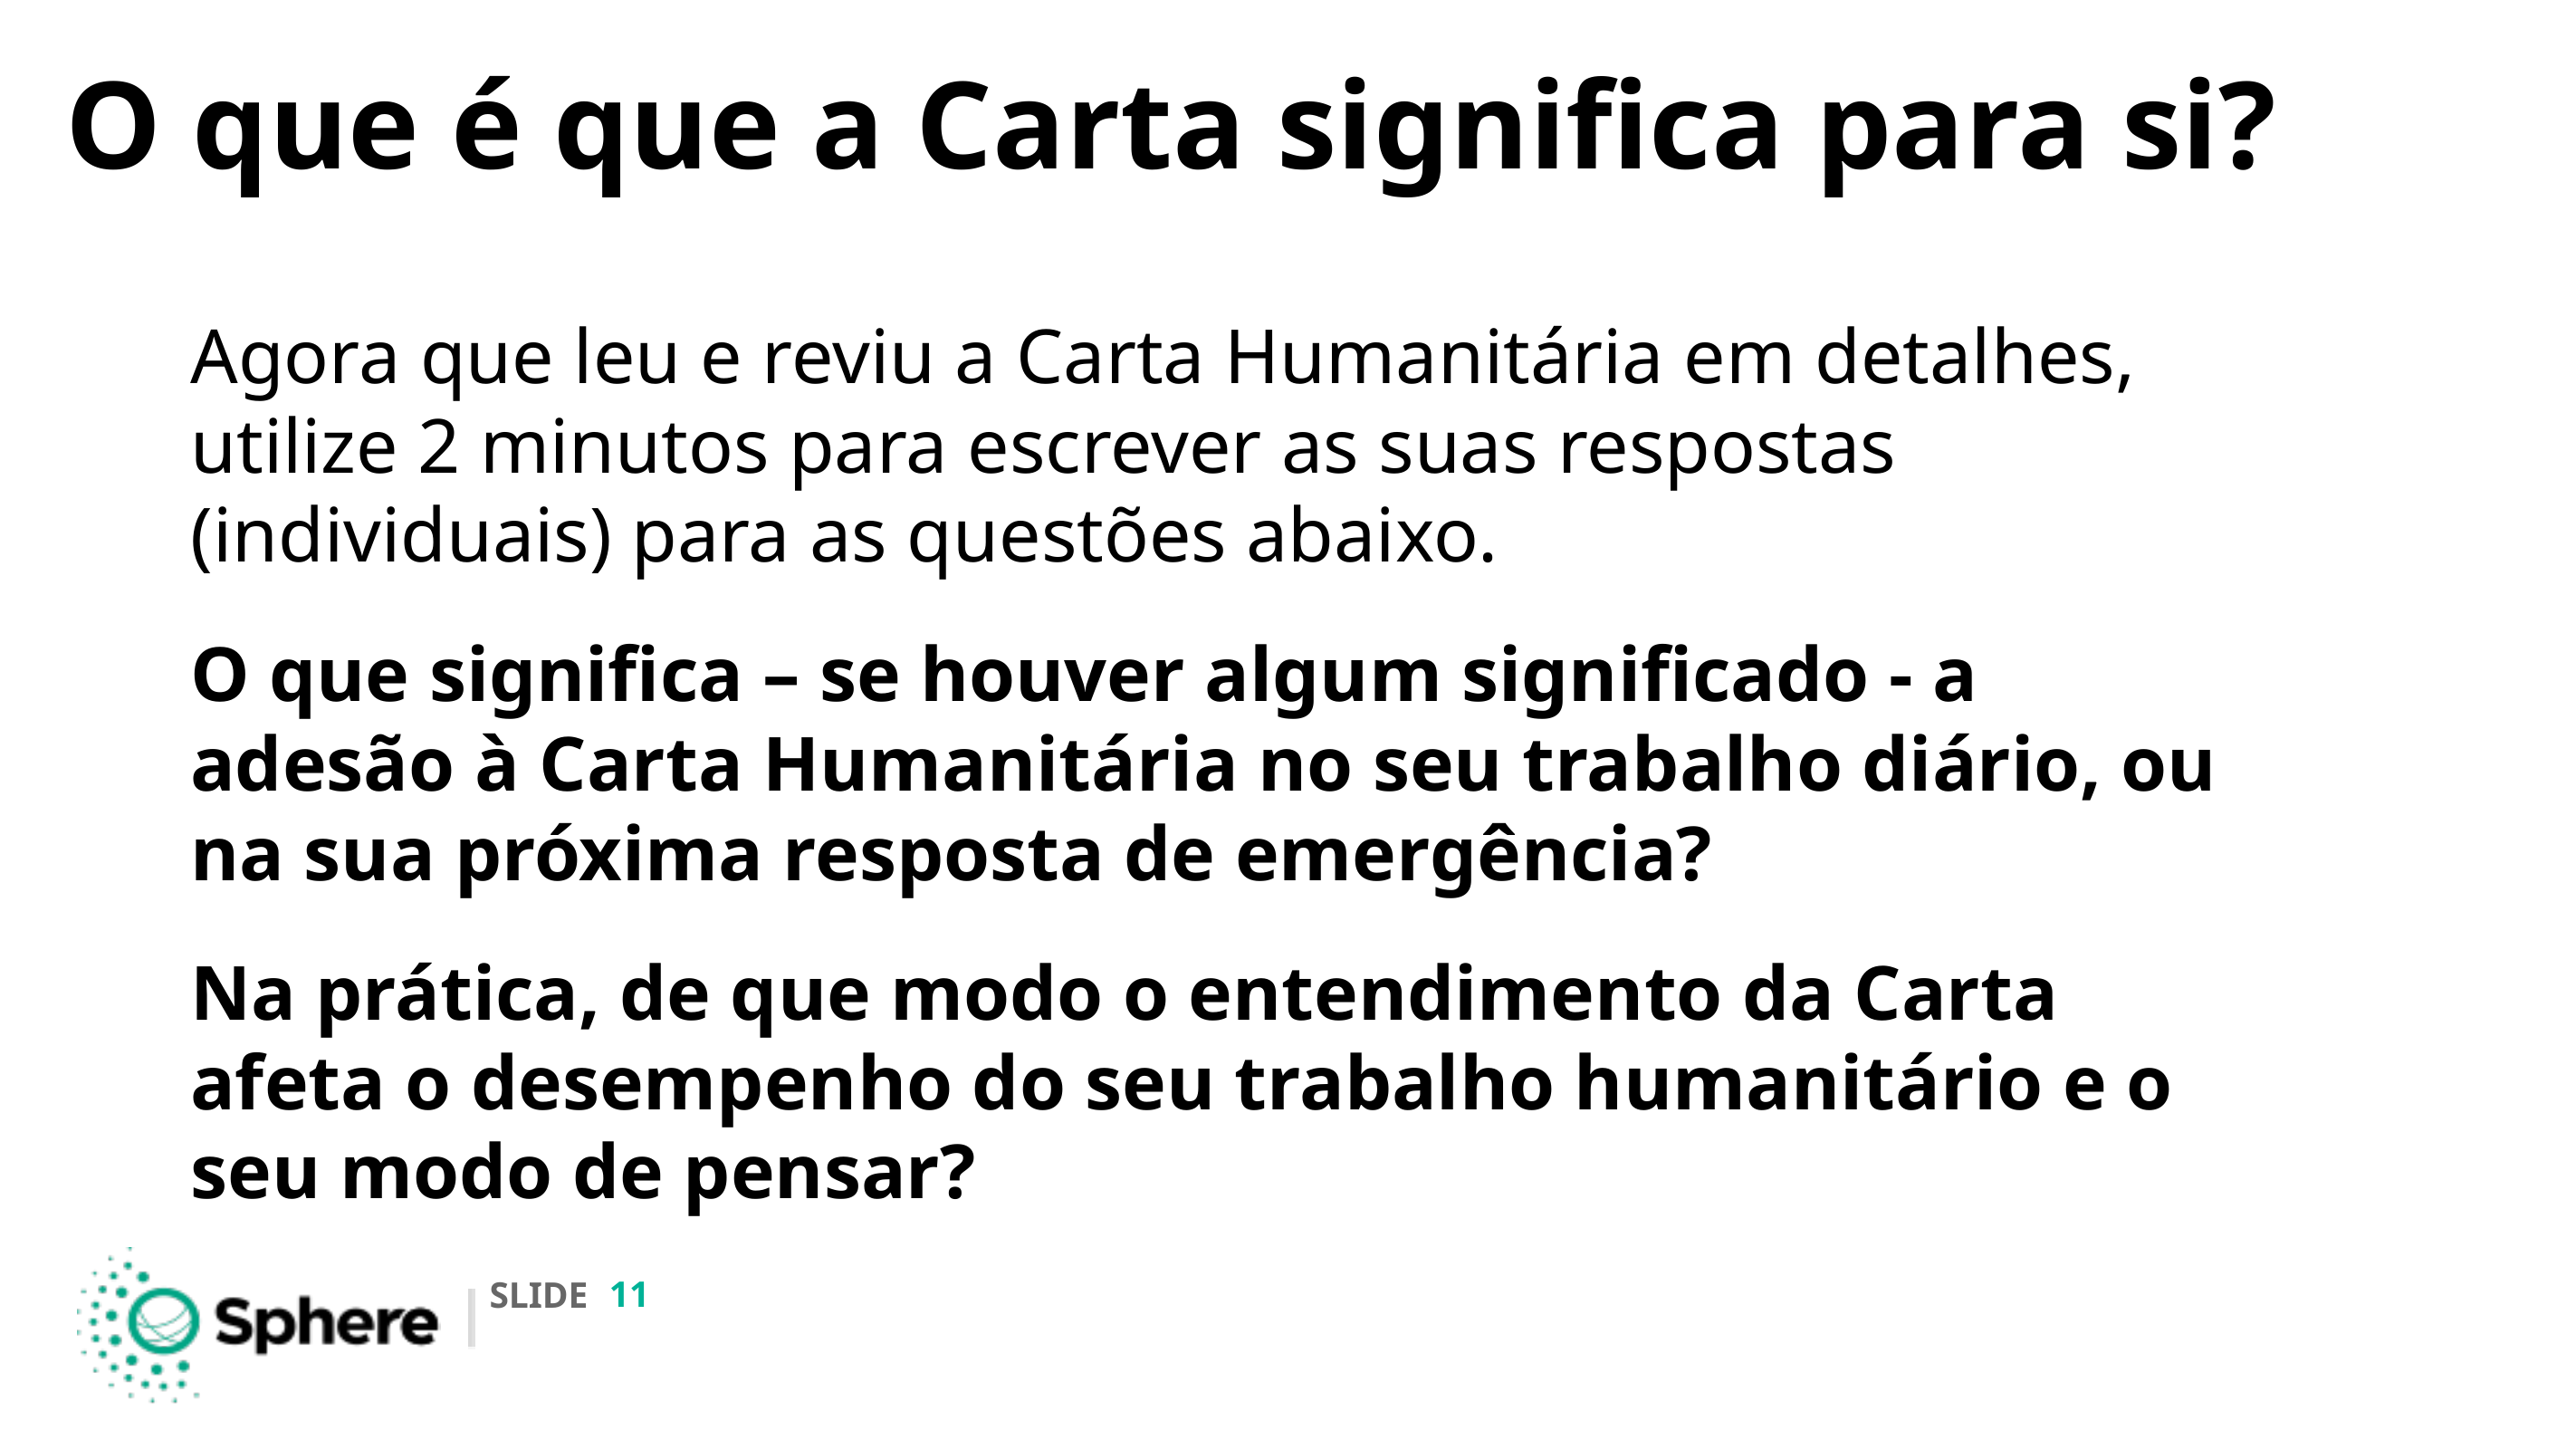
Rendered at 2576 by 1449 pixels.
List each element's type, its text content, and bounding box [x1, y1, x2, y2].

list Agora que leu e reviu a Carta Humanitária em detalhes, utilize 2 minutos para escrever as suas respostas (individuais) para as questões abaixo. O que significa – se houver algum significado - a adesão à Carta Humanitária no seu trabalho diário, ou na sua próxima resposta de emergência? Na prática, de que modo o entendimento da Carta afeta o desempenho do seu trabalho humanitário e o seu modo de pensar? [183, 301, 2256, 1225]
slide_number ‹#› [601, 1264, 661, 1323]
picture [468, 1289, 479, 1349]
title O que é que a Carta significa para si? [57, 40, 2518, 254]
picture [77, 1247, 441, 1406]
